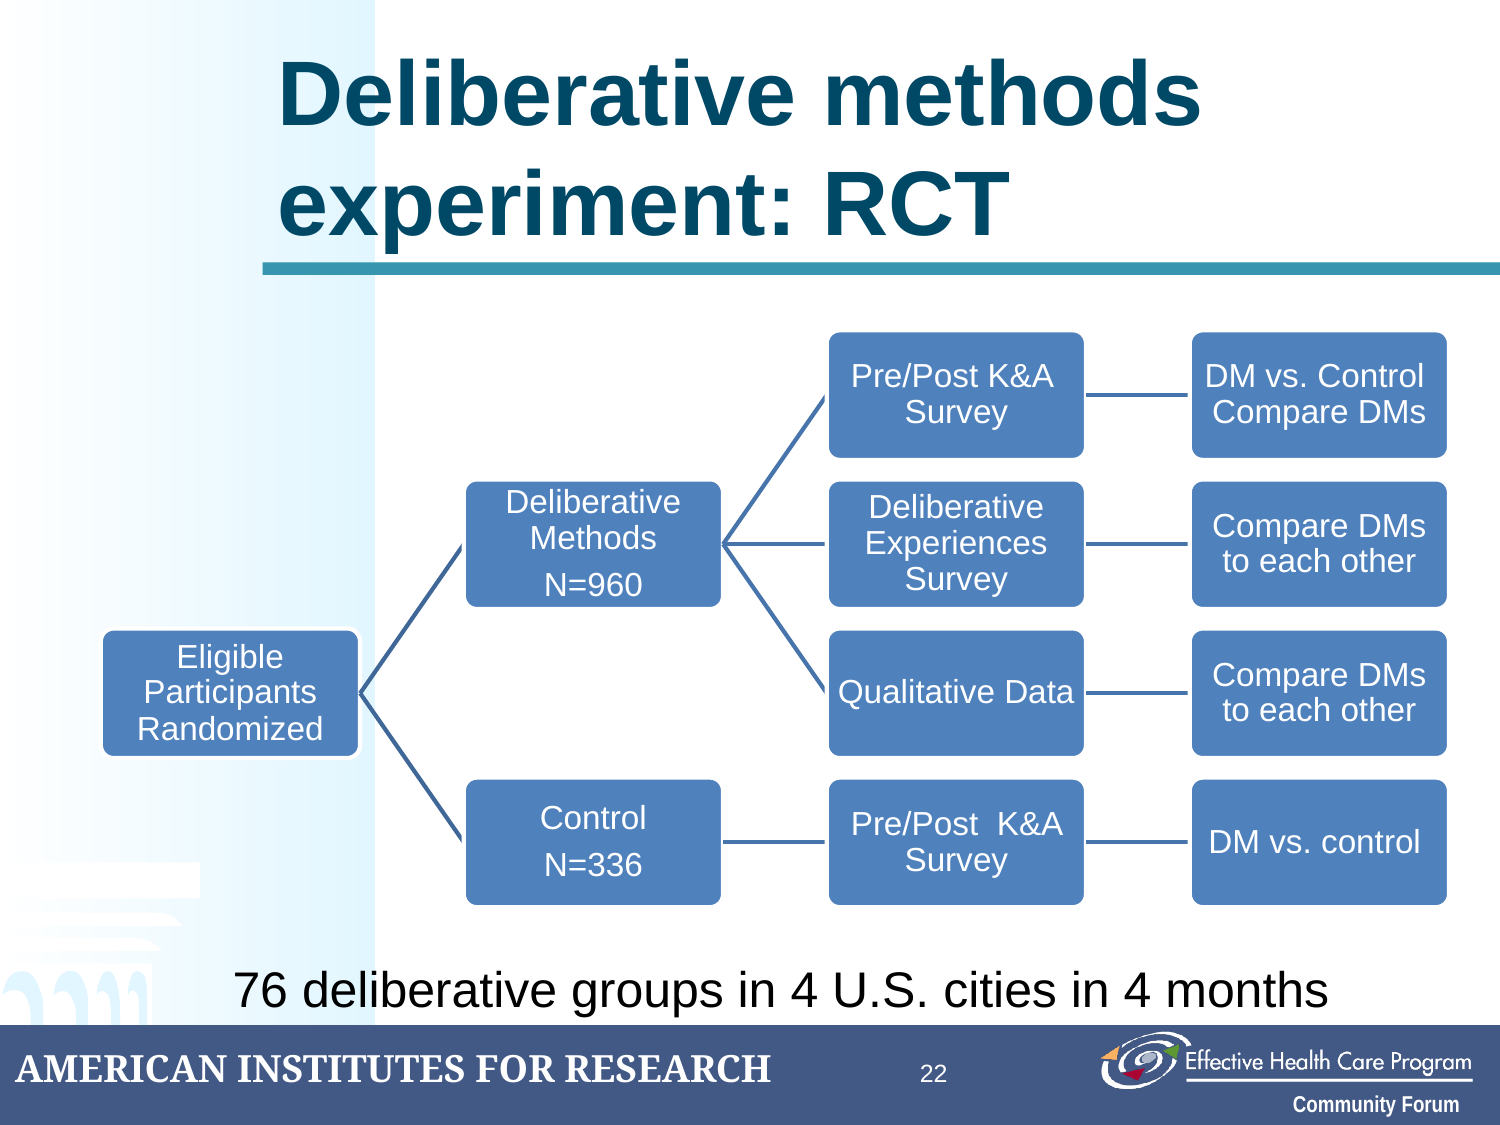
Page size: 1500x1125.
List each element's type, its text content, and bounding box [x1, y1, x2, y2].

title Deliberative methods experiment: RCT [262, 49, 1475, 238]
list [99, 249, 1451, 988]
text_box 76 deliberative groups in 4 U.S. cities in 4 months [174, 996, 1388, 1025]
picture [1100, 1031, 1473, 1089]
